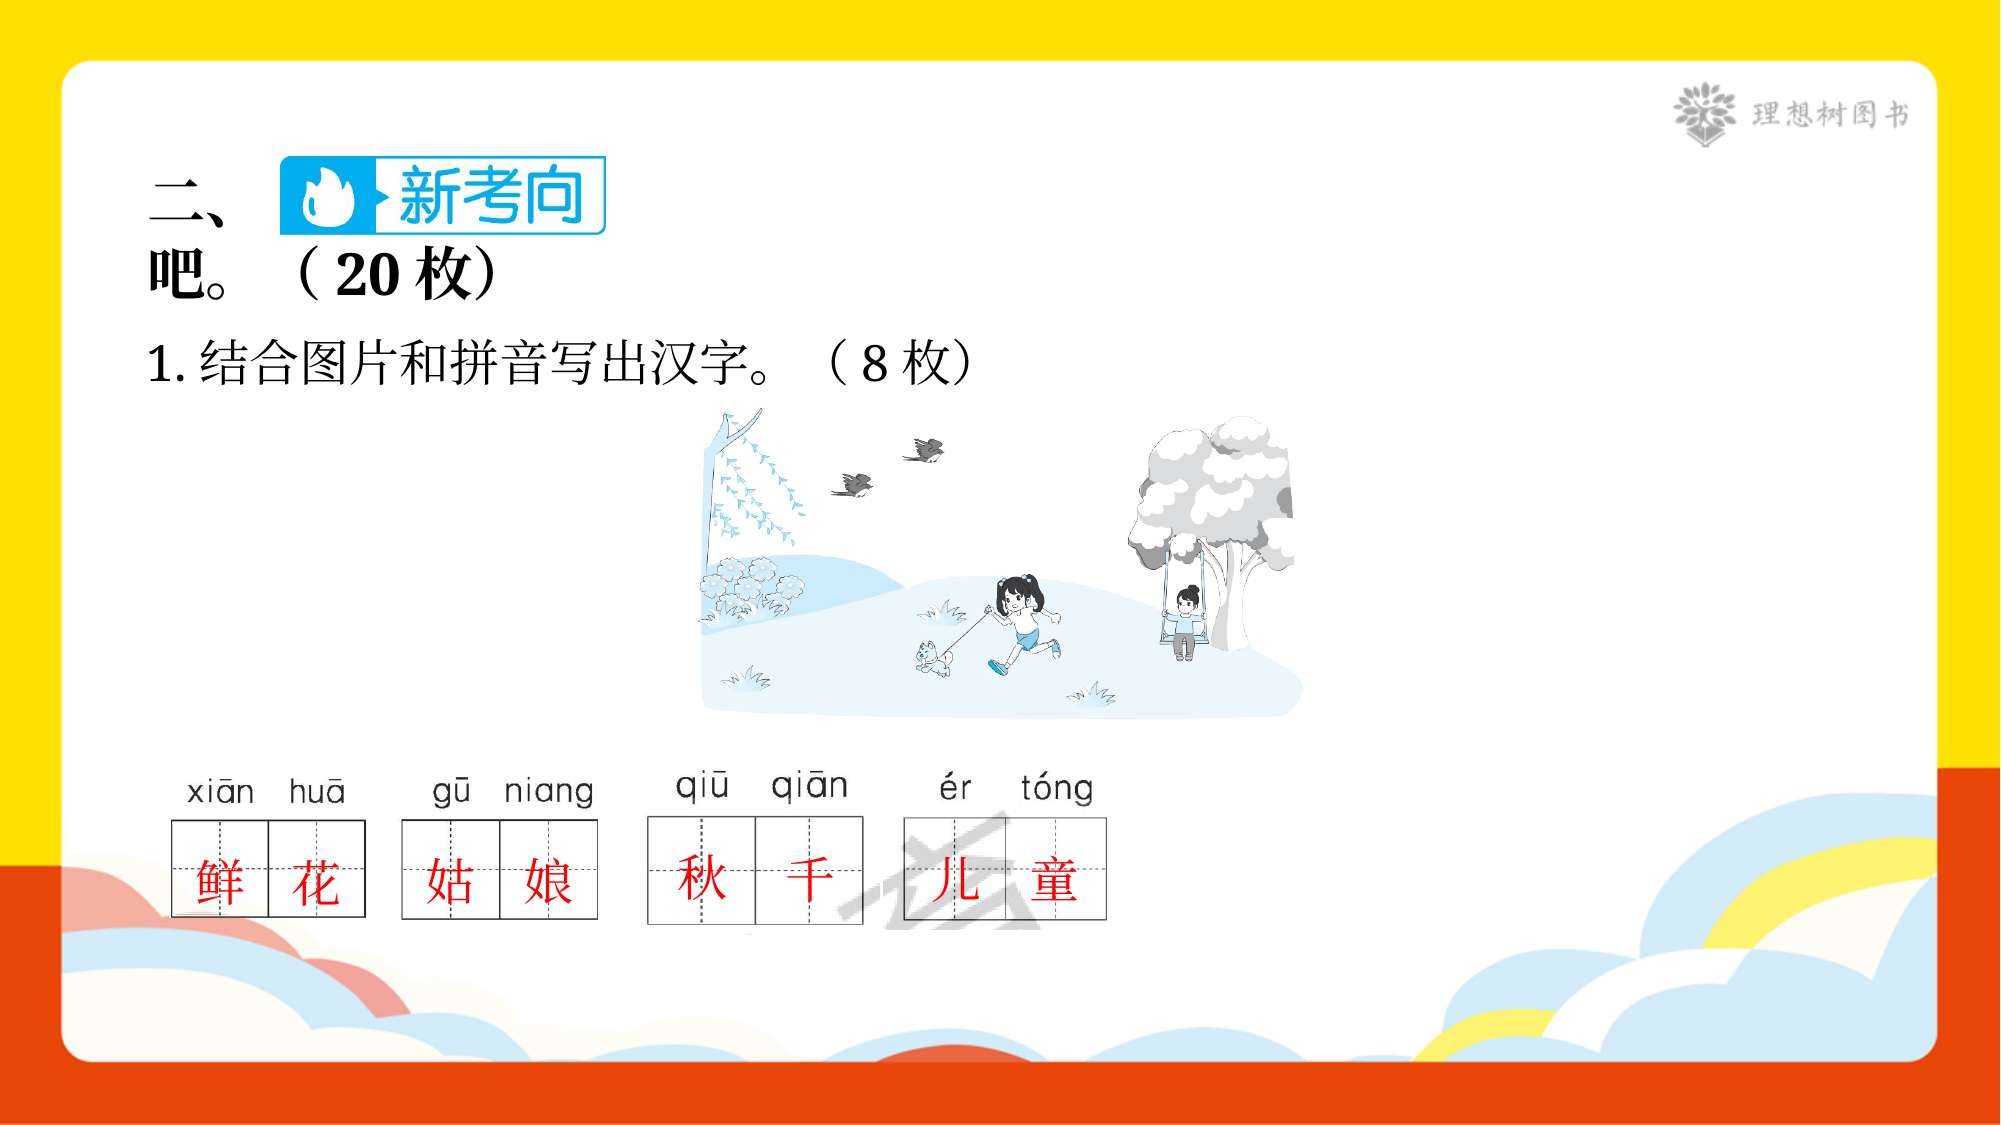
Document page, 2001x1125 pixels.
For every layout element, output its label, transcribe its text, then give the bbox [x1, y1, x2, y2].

picture [0, 0, 2000, 1125]
text_box 1.结合图片和拼音写出汉字。（8枚） [146, 304, 1851, 382]
text_box 二、 兰兰根据她看到的春景画了一幅画，快来看看 吧。（20枚） [146, 156, 1852, 305]
text_box . . . . [146, 741, 1851, 1123]
